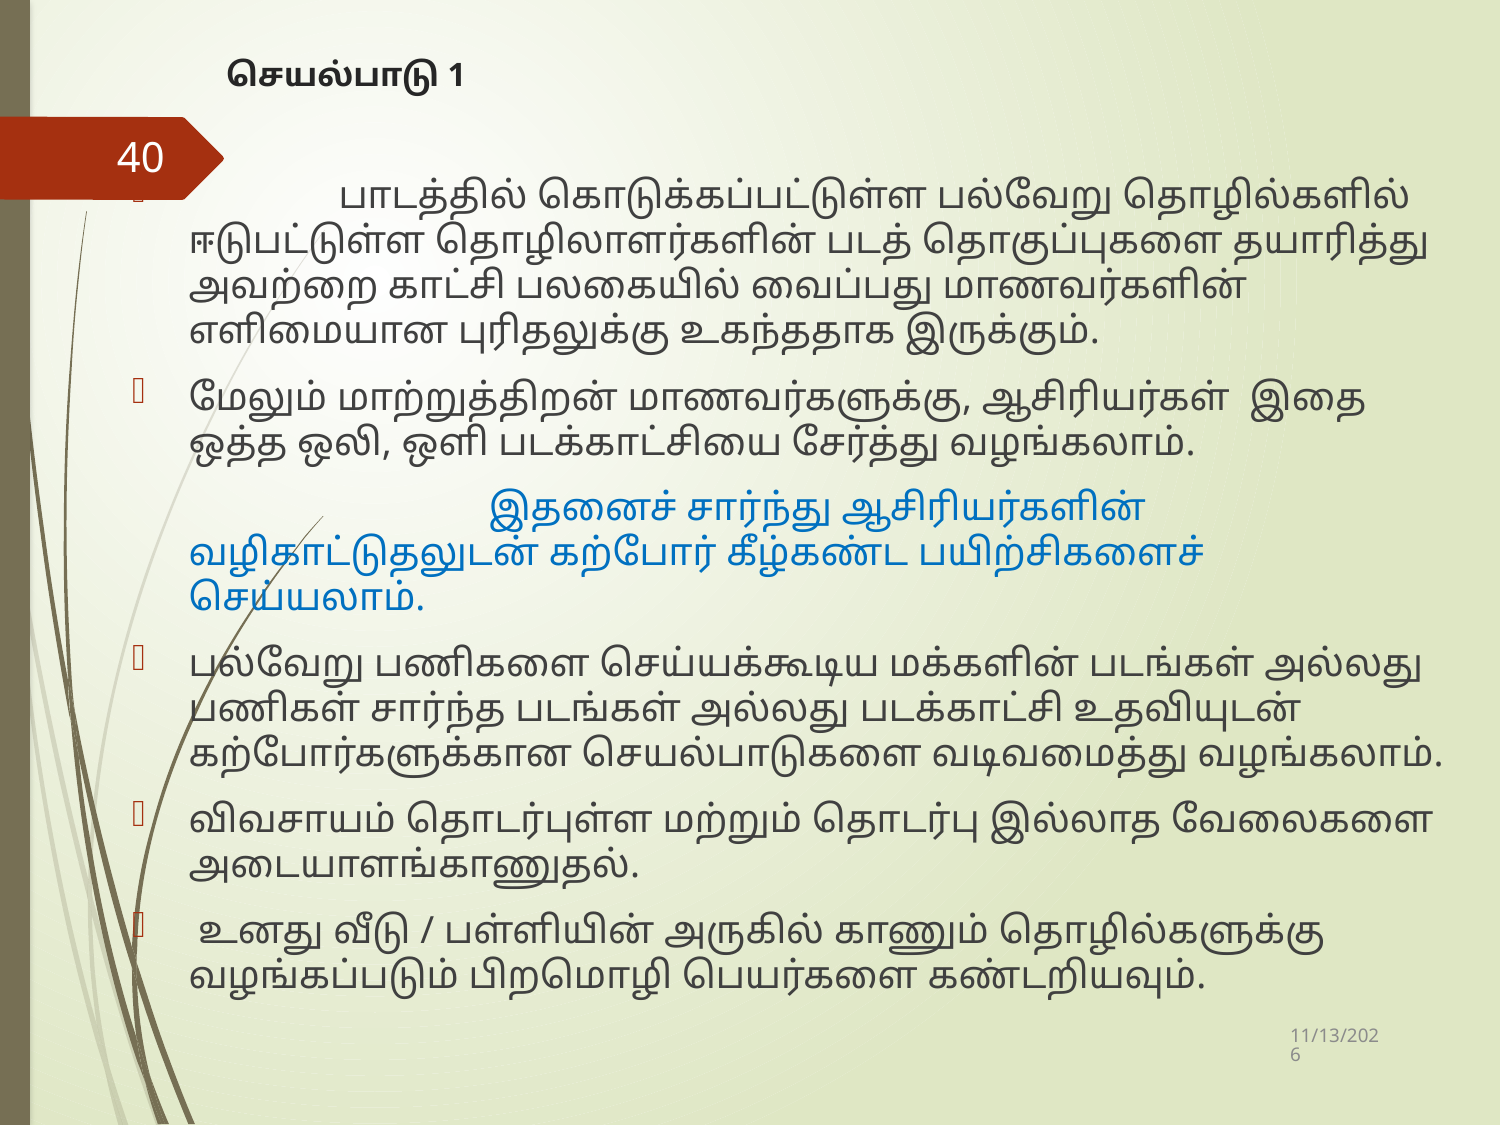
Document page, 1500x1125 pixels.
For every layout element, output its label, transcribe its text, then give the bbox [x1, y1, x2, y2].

slide_number 40 [83, 129, 180, 190]
title செயல்பாடு 1 [210, 46, 1067, 141]
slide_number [1275, 1006, 1401, 1068]
list பாடத்தில் கொடுக்கப்பட்டுள்ள பல்வேறு தொழில்களில் ஈடுபட்டுள்ள தொழிலாளர்களின் படத் தொகுப்புகளை தயாரித்து அவற்றை காட்சி பலகையில் வைப்பது மாணவர்களின் எளிமையான புரிதலுக்கு உகந்ததாக இருக்கும். மேலும் மாற்றுத்திறன் மாணவர்களுக்கு, ஆசிரியர்கள் இதை ஒத்த ஒலி, ஒளி படக்காட்சியை சேர்த்து வழங்கலாம். இதனைச் சார்ந்து ஆசிரியர்களின் வழிகாட்டுதலுடன் கற்போர் கீழ்கண்ட பயிற்சிகளைச் செய்யலாம். பல்வேறு பணிகளை செய்யக்கூடிய மக்களின் படங்கள் அல்லது பணிகள் சார்ந்த படங்கள் அல்லது படக்காட்சி உதவியுடன் கற்போர்களுக்கான செயல்பாடுகளை வடிவமைத்து வழங்கலாம். விவசாயம் தொடர்புள்ள மற்றும் தொடர்பு இல்லாத வேலைகளை அடையாளங்காணுதல். உனது வீடு / பள்ளியின் அருகில் காணும் தொழில்களுக்கு வழங்கப்படும் பிறமொழி பெயர்களை கண்டறியவும். [117, 164, 1465, 1055]
